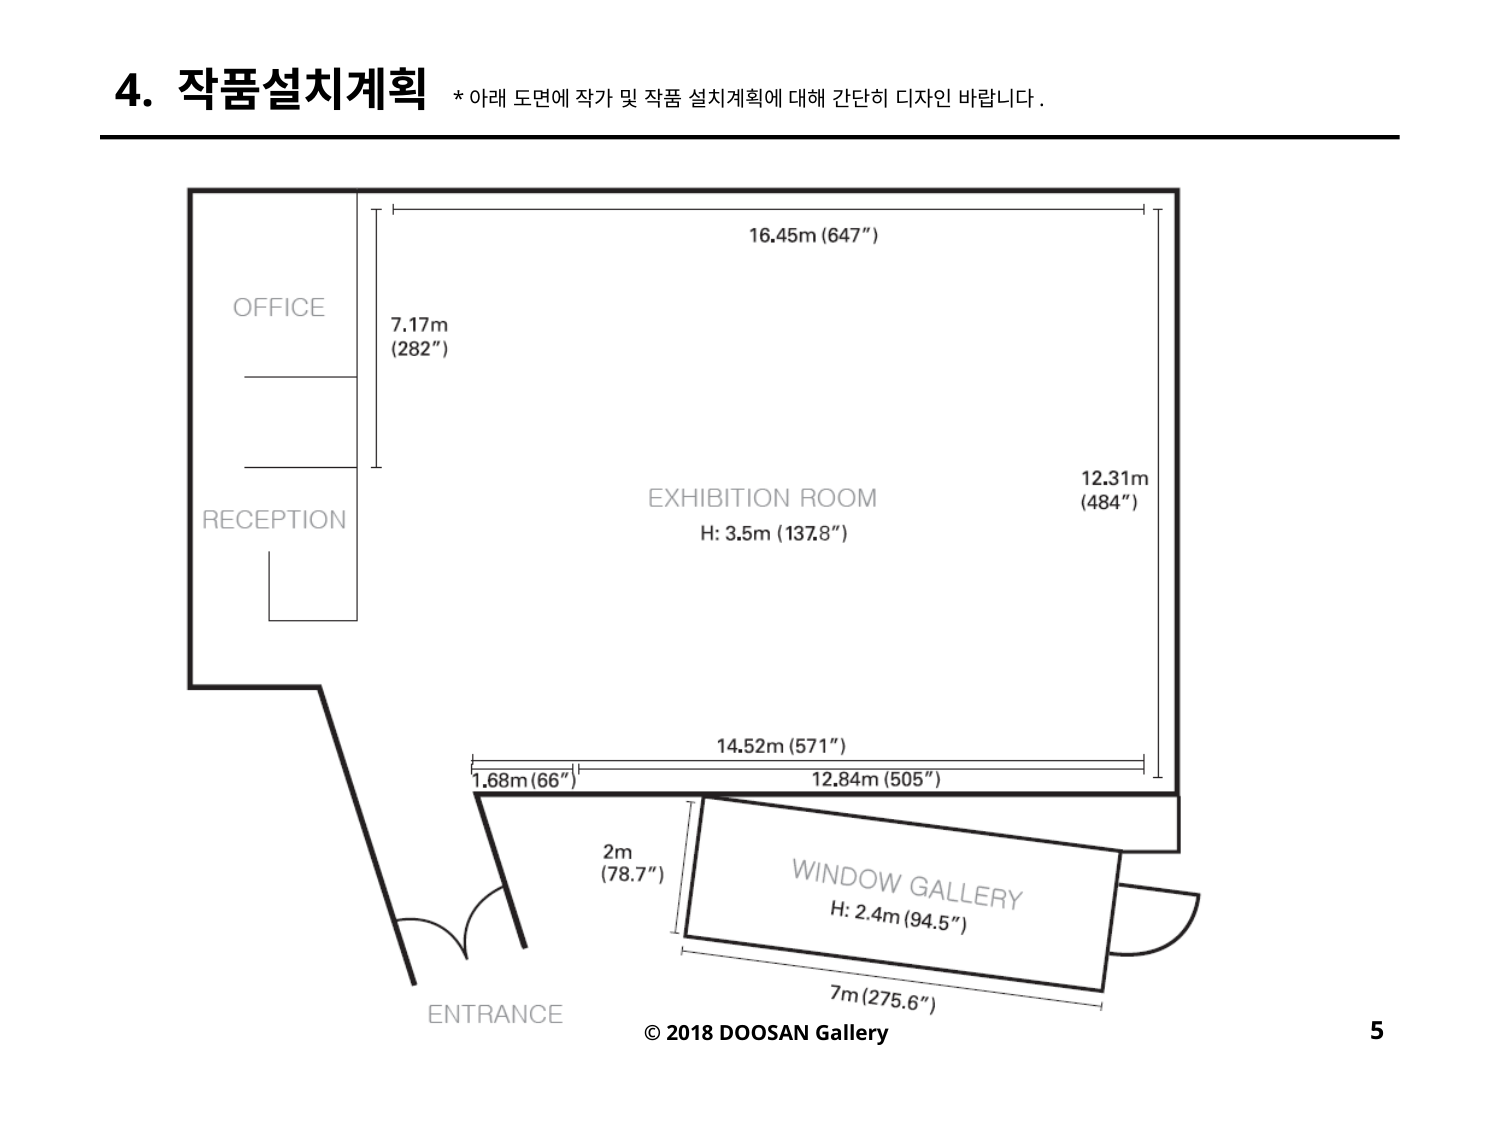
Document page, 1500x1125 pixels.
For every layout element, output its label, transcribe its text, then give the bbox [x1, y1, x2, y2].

picture [117, 122, 1277, 1081]
text_box 4. 작품설치계획 *아래 도면에 작가 및 작품 설치계획에 대해 간단히 디자인 바랍니다. [100, 53, 1430, 124]
text_box 5 [1355, 1007, 1400, 1052]
